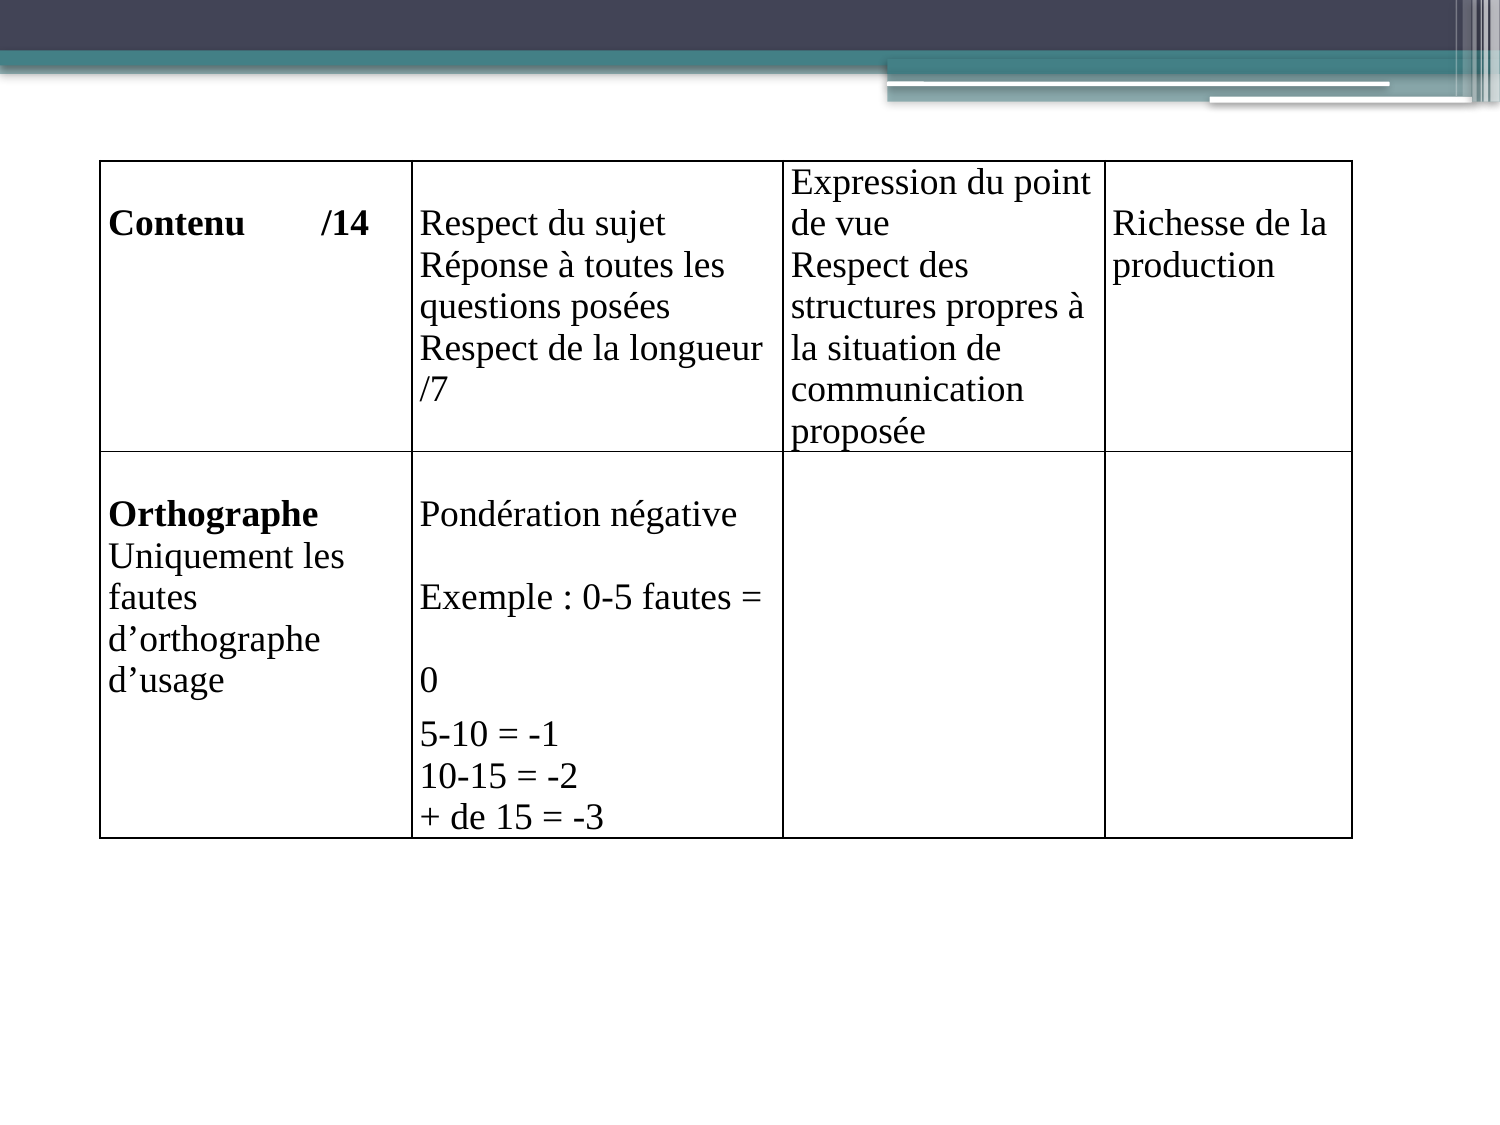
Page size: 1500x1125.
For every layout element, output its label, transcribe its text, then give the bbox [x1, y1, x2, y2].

table_header Expression du point de vue Respect des structures propres à la situation de communication proposée [784, 162, 1104, 451]
table_header Contenu /14 [101, 162, 411, 451]
table_cell [1106, 452, 1351, 837]
table_header Respect du sujet Réponse à toutes les questions posées Respect de la longueur /7 [413, 162, 782, 451]
table_cell Pondération négative Exemple : 0-5 fautes = 0 5-10 = -1 10-15 = -2 + de 15 = -3 [413, 452, 782, 837]
table_cell [784, 452, 1104, 837]
table_header Richesse de la production [1106, 162, 1351, 451]
table_cell Orthographe Uniquement les fautes d’orthographe d’usage [101, 452, 411, 837]
